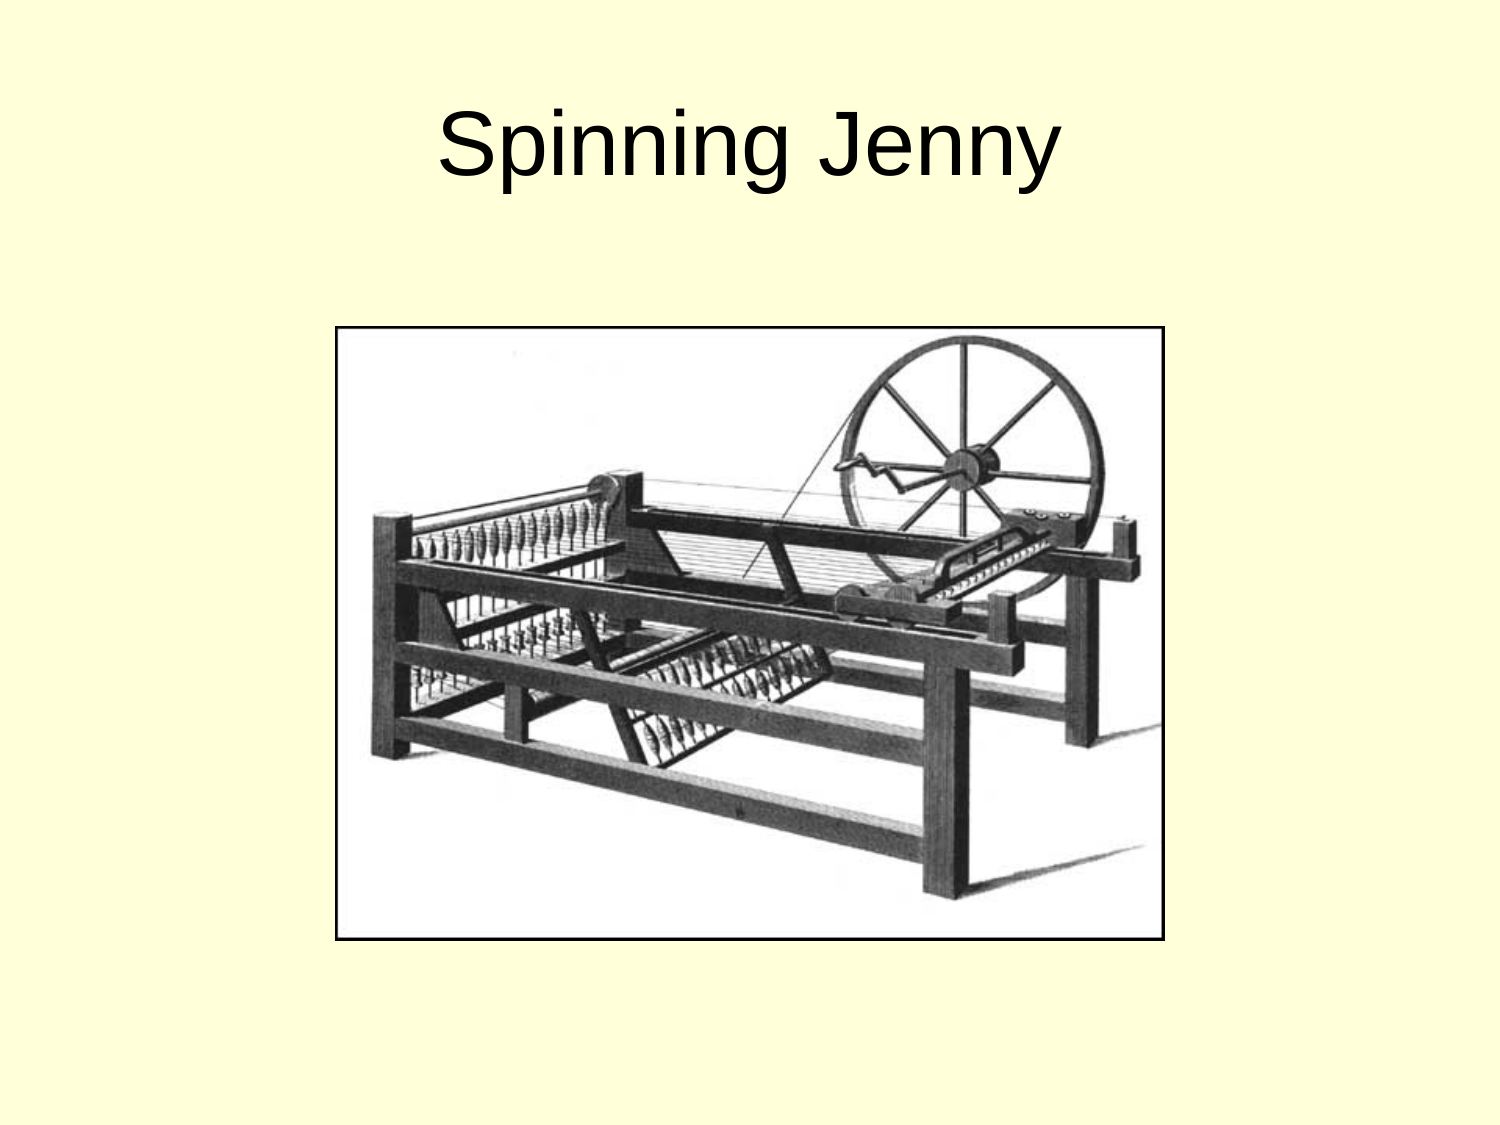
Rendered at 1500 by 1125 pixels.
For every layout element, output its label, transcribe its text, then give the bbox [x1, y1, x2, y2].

title Spinning Jenny [75, 45, 1425, 233]
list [334, 326, 1166, 941]
